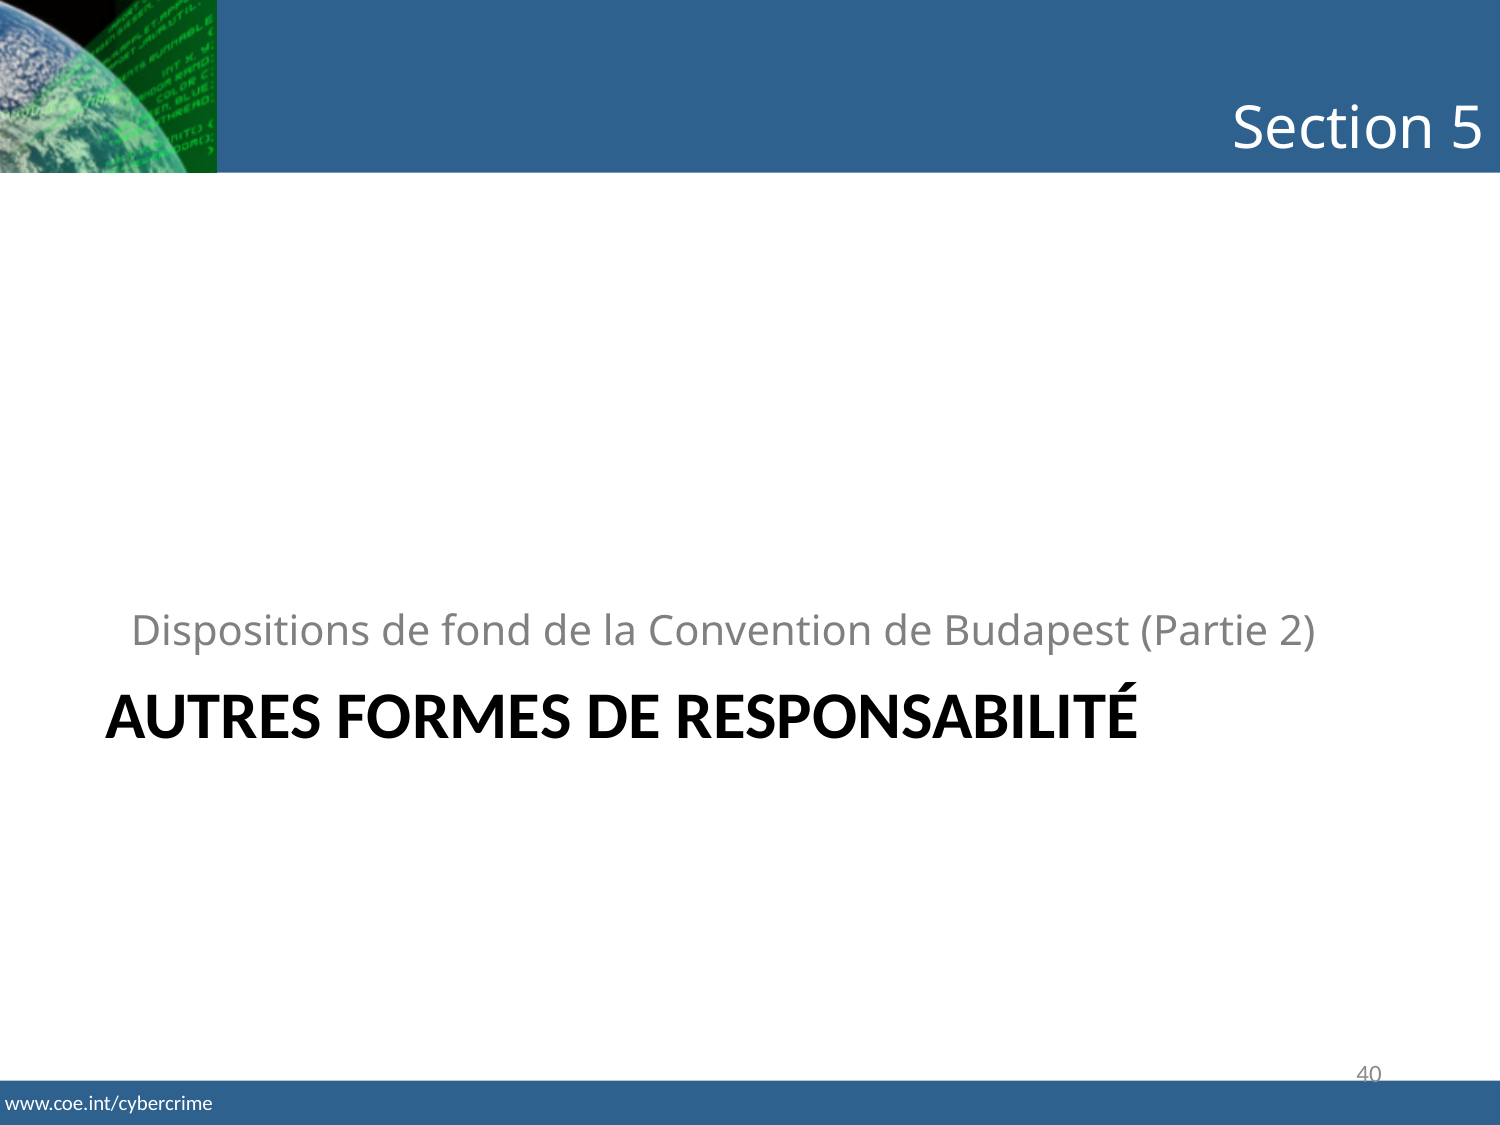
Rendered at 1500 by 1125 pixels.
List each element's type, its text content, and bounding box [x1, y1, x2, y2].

list Dispositions de fond de la Convention de Budapest (Partie 2) [115, 601, 1410, 674]
slide_number 40 [1059, 1042, 1397, 1103]
list Section 5 [461, 0, 1500, 170]
picture [0, 0, 217, 173]
title Autres formes de responsabilité [90, 673, 1385, 920]
